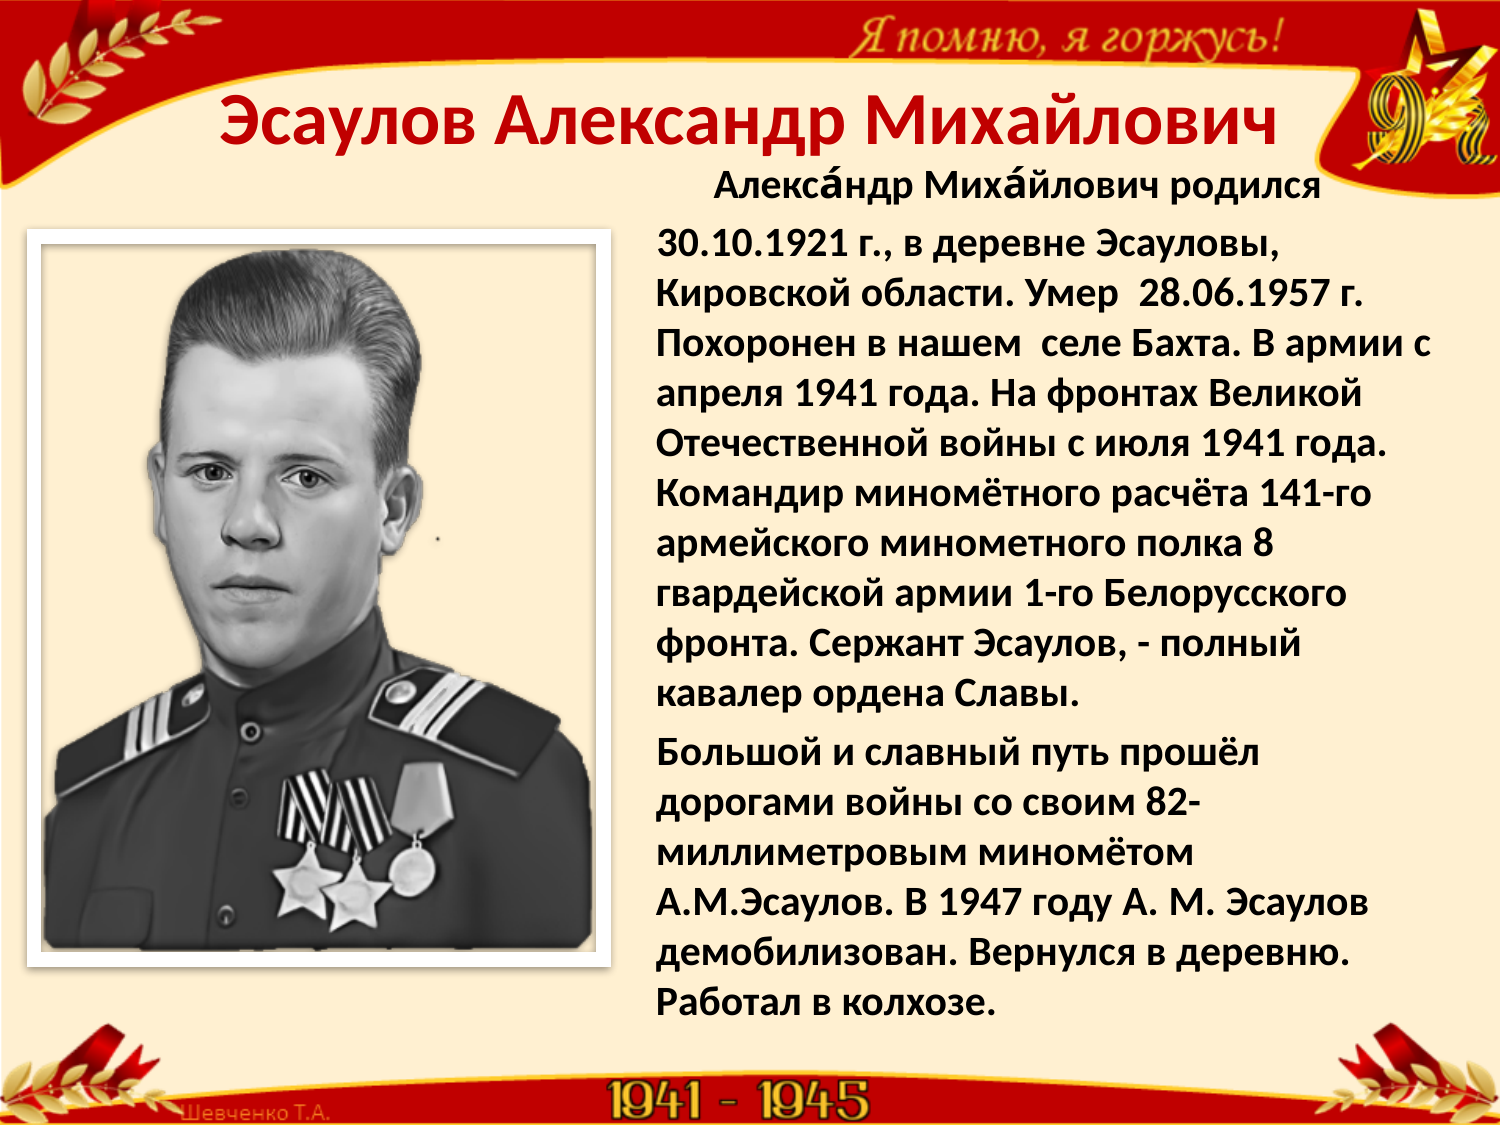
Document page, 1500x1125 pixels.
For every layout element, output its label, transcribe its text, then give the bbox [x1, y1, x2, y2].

picture [0, 0, 1500, 1125]
title Эсаулов Александр Михайлович [75, 45, 1425, 185]
list Алекса́ндр Миха́йлович родился 30.10.1921 г., в деревне Эсауловы, Кировской области. Умер 28.06.1957 г. Похоронен в нашем селе Бахта. В армии с апреля 1941 года. На фронтах Великой Отечественной войны с июля 1941 года. Командир миномётного расчёта 141-го армейского минометного полка 8 гвардейской армии 1-го Белорусского фронта. Сержант Эсаулов, - полный кавалер ордена Славы. Большой и славный путь прошёл дорогами войны со своим 82- миллиметровым миномётом А.М.Эсаулов. В 1947 году А. М. Эсаулов демобилизован. Вернулся в деревню. Работал в колхозе. [584, 149, 1459, 1094]
